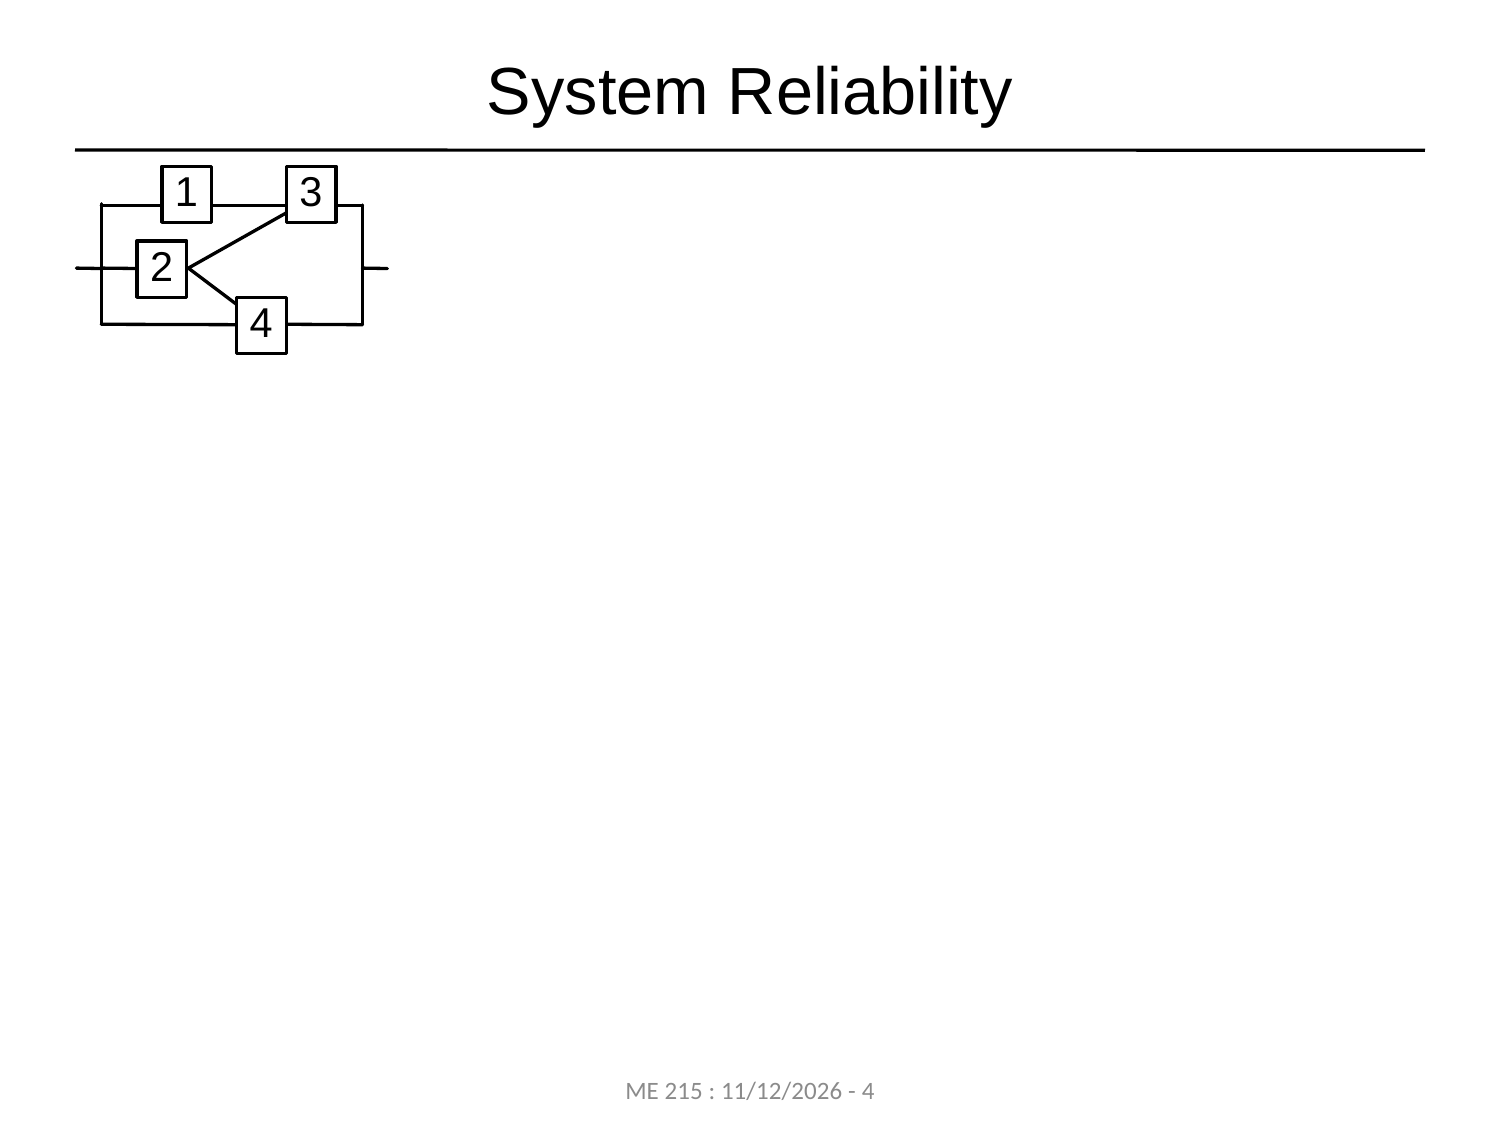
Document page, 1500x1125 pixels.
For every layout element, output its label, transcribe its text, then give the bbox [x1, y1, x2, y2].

footer ME 215 : 11/11/2021 - 4 [549, 1063, 950, 1116]
picture [74, 164, 391, 357]
list System Reliability [75, 37, 1425, 138]
